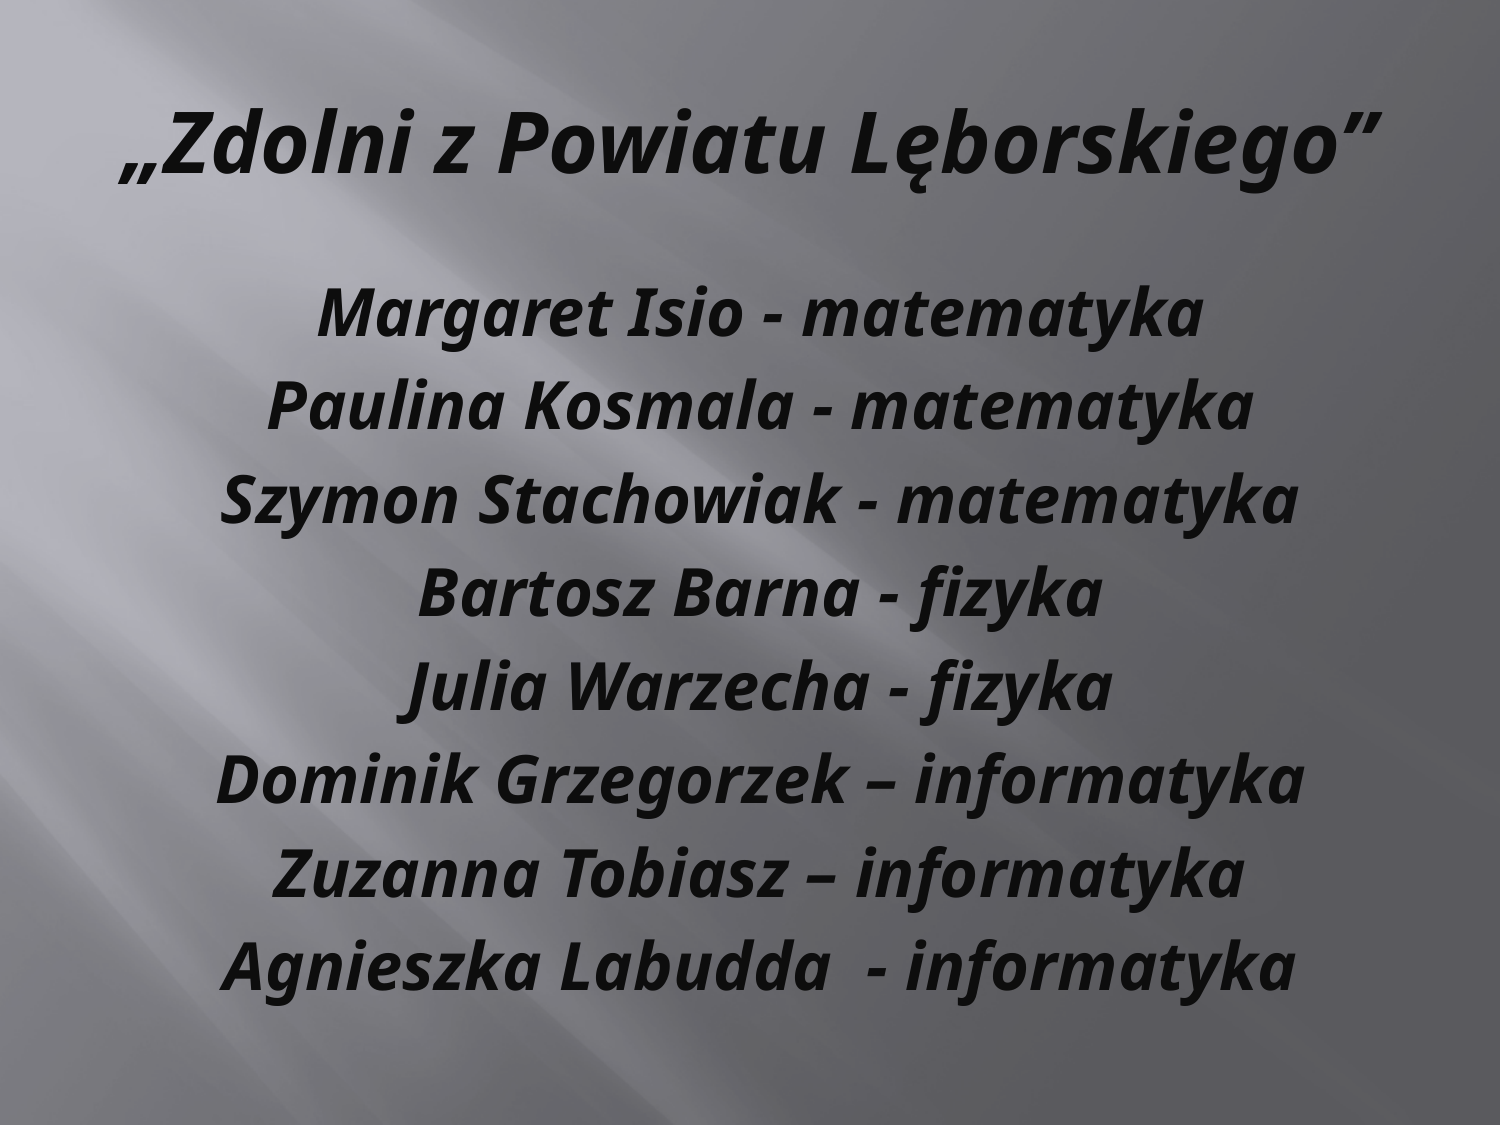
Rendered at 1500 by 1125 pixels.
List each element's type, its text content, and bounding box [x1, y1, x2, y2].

title „Zdolni z Powiatu Lęborskiego” [75, 45, 1425, 233]
list Margaret Isio - matematyka Paulina Kosmala - matematyka Szymon Stachowiak - matematyka Bartosz Barna - fizyka Julia Warzecha - fizyka Dominik Grzegorzek – informatyka Zuzanna Tobiasz – informatyka Agnieszka Labudda - informatyka [75, 262, 1425, 1035]
